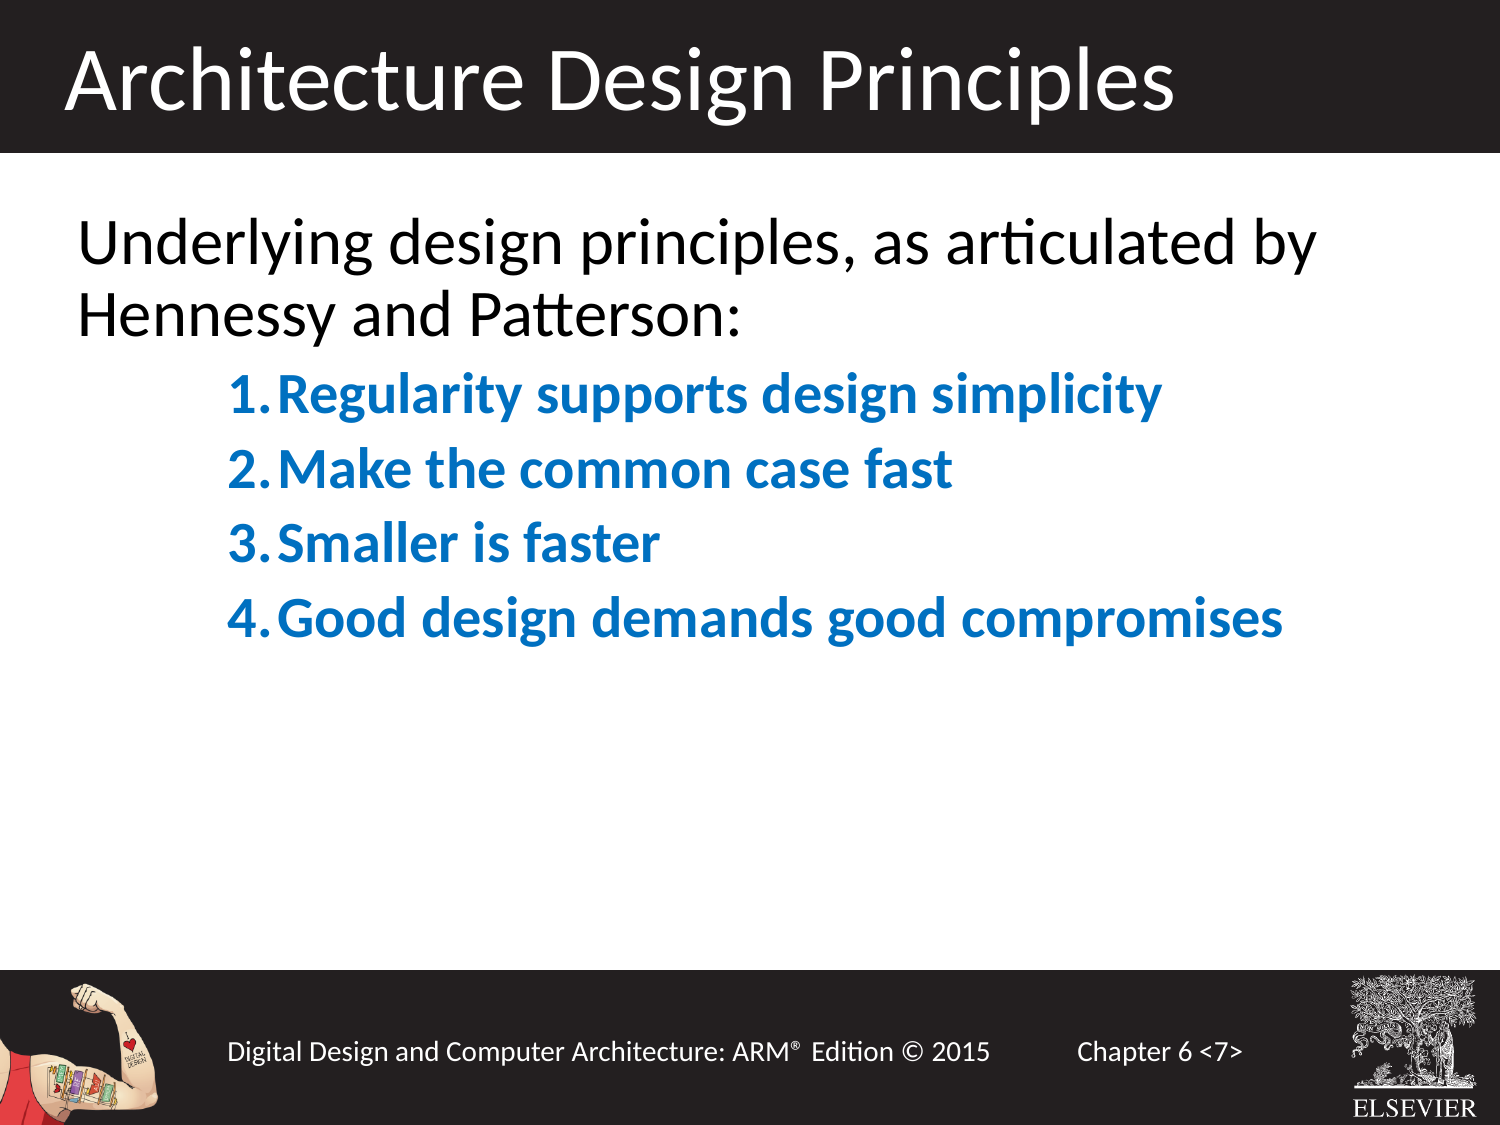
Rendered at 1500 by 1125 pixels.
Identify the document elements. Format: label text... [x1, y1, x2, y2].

text_box Architecture Design Principles [49, 11, 1488, 136]
picture [1350, 974, 1477, 1117]
list Underlying design principles, as articulated by Hennessy and Patterson: Regularity supports design simplicity Make the common case fast Smaller is faster Good design demands good compromises [62, 200, 1350, 1013]
picture [0, 979, 163, 1125]
